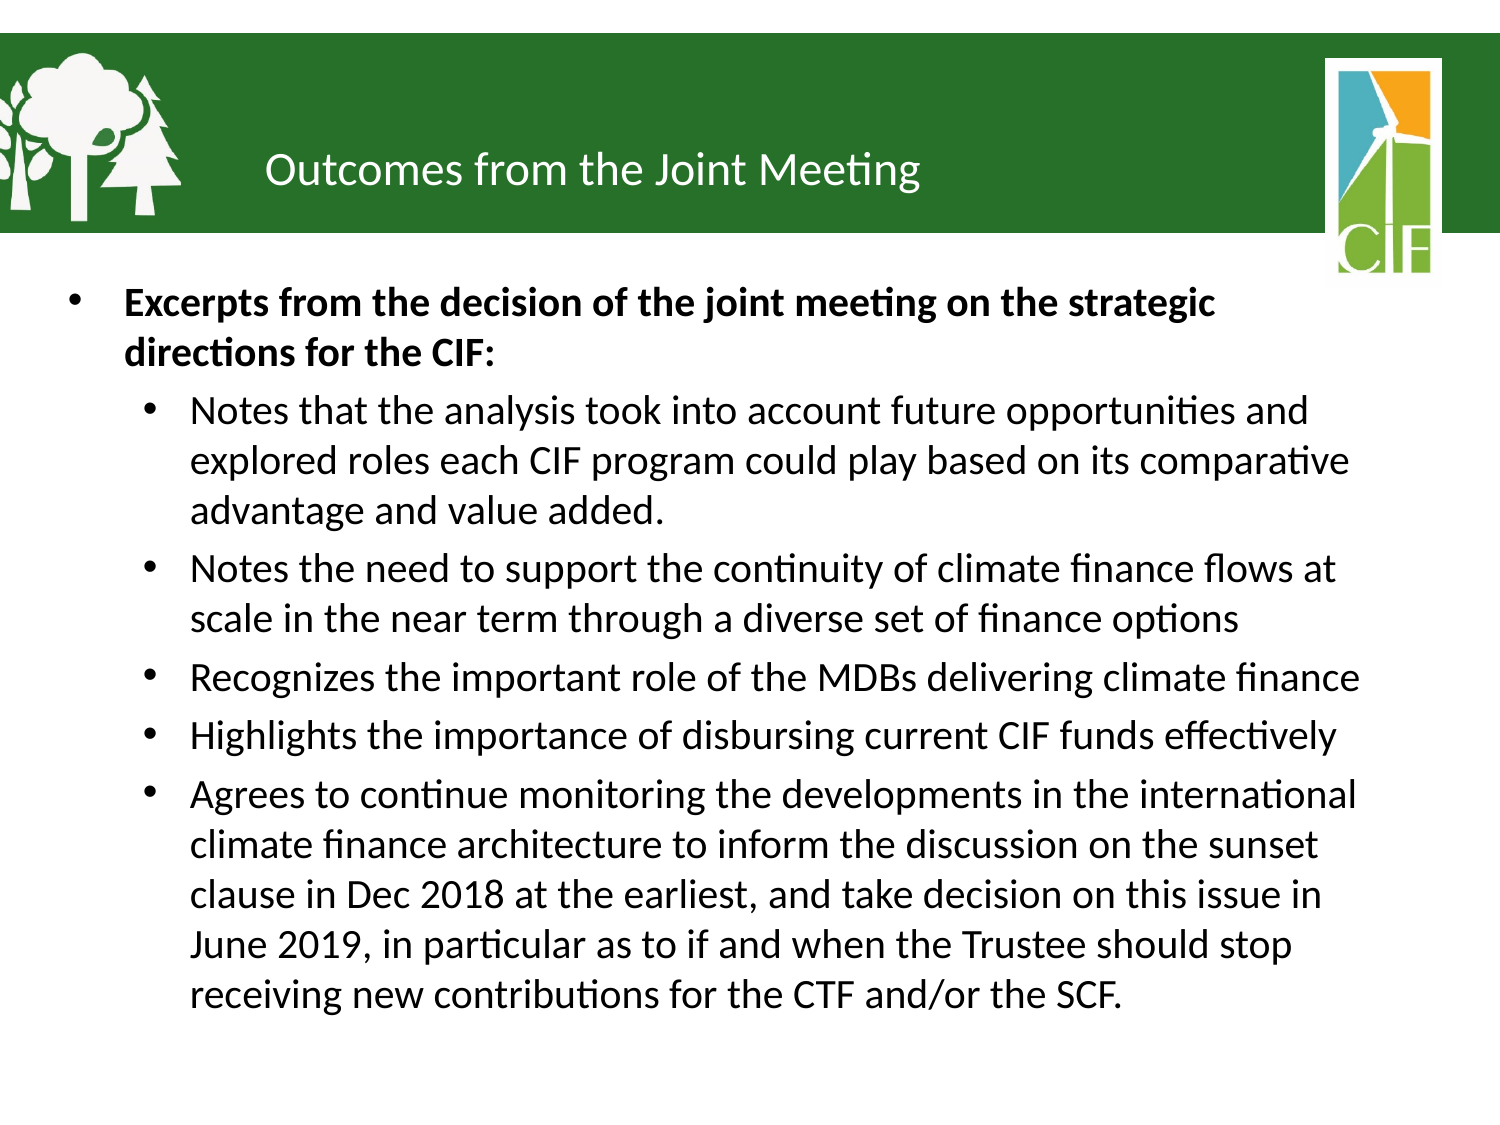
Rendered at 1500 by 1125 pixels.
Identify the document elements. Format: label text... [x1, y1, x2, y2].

list Excerpts from the decision of the joint meeting on the strategic directions for the CIF: Notes that the analysis took into account future opportunities and explored roles each CIF program could play based on its comparative advantage and value added. Notes the need to support the continuity of climate finance flows at scale in the near term through a diverse set of finance options Recognizes the important role of the MDBs delivering climate finance Highlights the importance of disbursing current CIF funds effectively Agrees to continue monitoring the developments in the international climate finance architecture to inform the discussion on the sunset clause in Dec 2018 at the earliest, and take decision on this issue in June 2019, in particular as to if and when the Trustee should stop receiving new contributions for the CTF and/or the SCF. [53, 267, 1381, 1094]
picture [0, 33, 1500, 288]
title Outcomes from the Joint Meeting [249, 99, 1425, 233]
